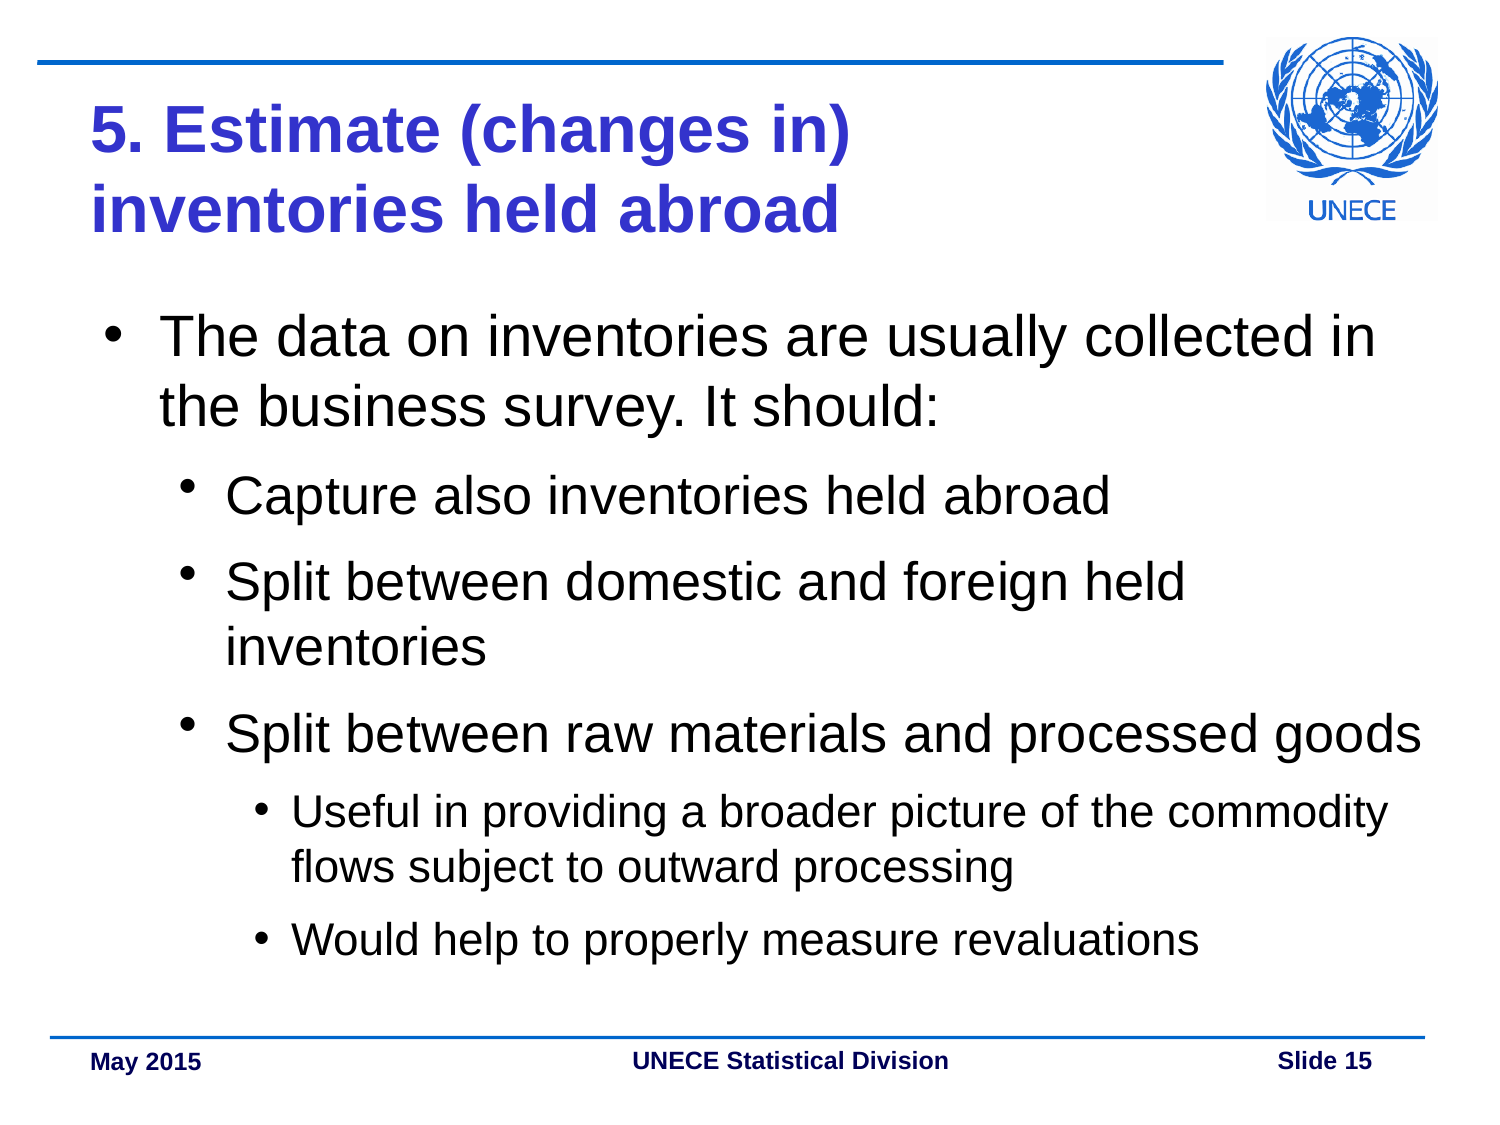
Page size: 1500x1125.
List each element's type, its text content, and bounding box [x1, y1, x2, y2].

title 5. Estimate (changes in) inventories held abroad [75, 87, 1238, 244]
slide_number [74, 1037, 388, 1113]
picture [1266, 37, 1438, 221]
list The data on inventories are usually collected in the business survey. It should: Capture also inventories held abroad Split between domestic and foreign held inventories Split between raw materials and processed goods Useful in providing a broader picture of the commodity flows subject to outward processing Would help to properly measure revaluations [88, 290, 1447, 1035]
